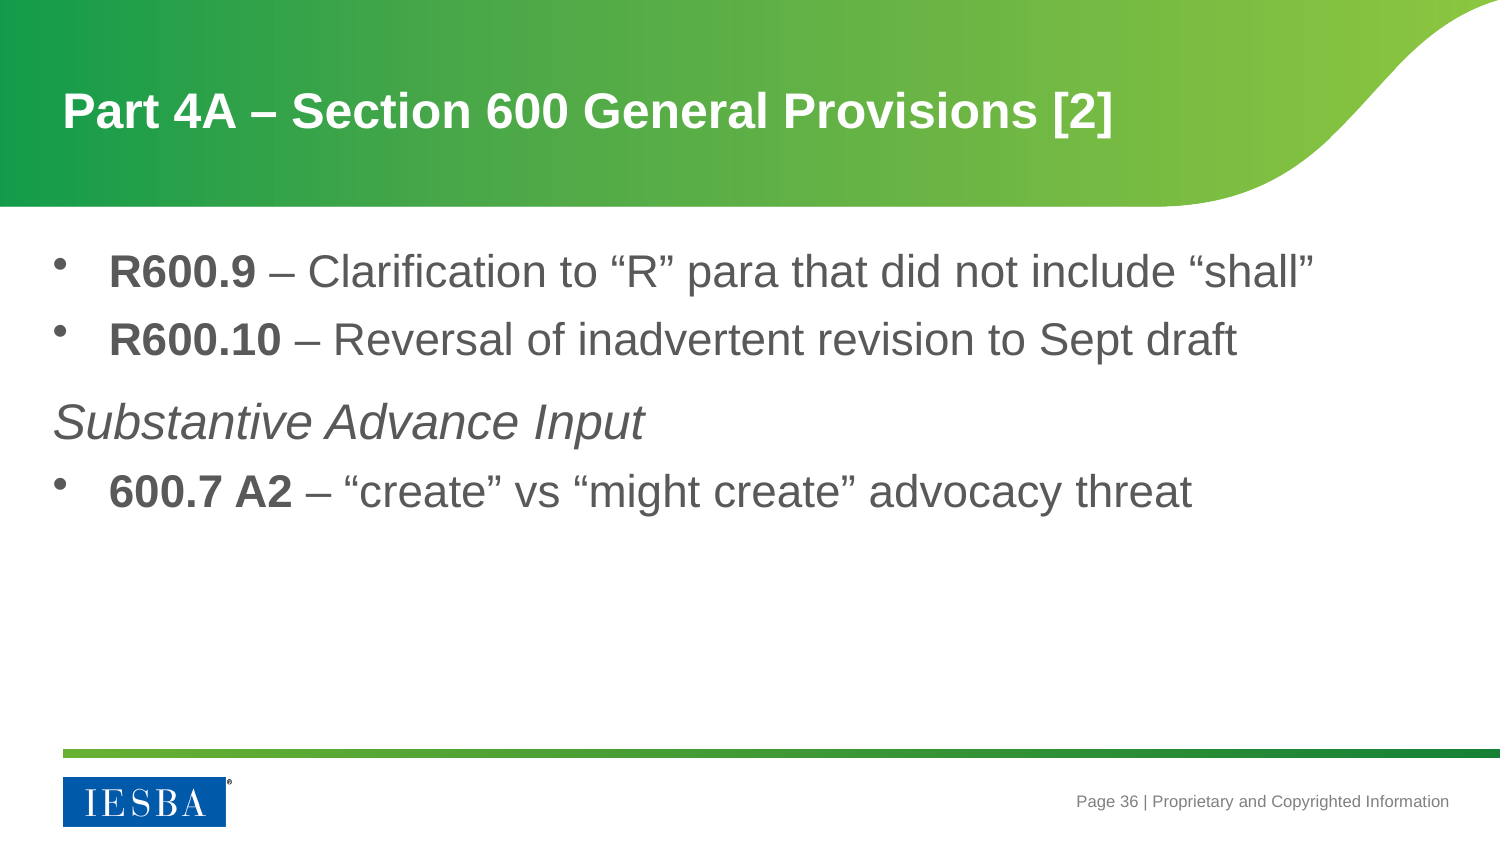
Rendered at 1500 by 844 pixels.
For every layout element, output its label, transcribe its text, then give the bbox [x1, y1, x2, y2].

list R600.9 – Clarification to “R” para that did not include “shall” R600.10 – Reversal of inadvertent revision to Sept draft Substantive Advance Input 600.7 A2 – “create” vs “might create” advocacy threat [37, 234, 1475, 723]
picture [63, 777, 232, 827]
picture [0, 0, 1500, 207]
title Part 4A – Section 600 General Provisions [2] [62, 75, 1300, 142]
